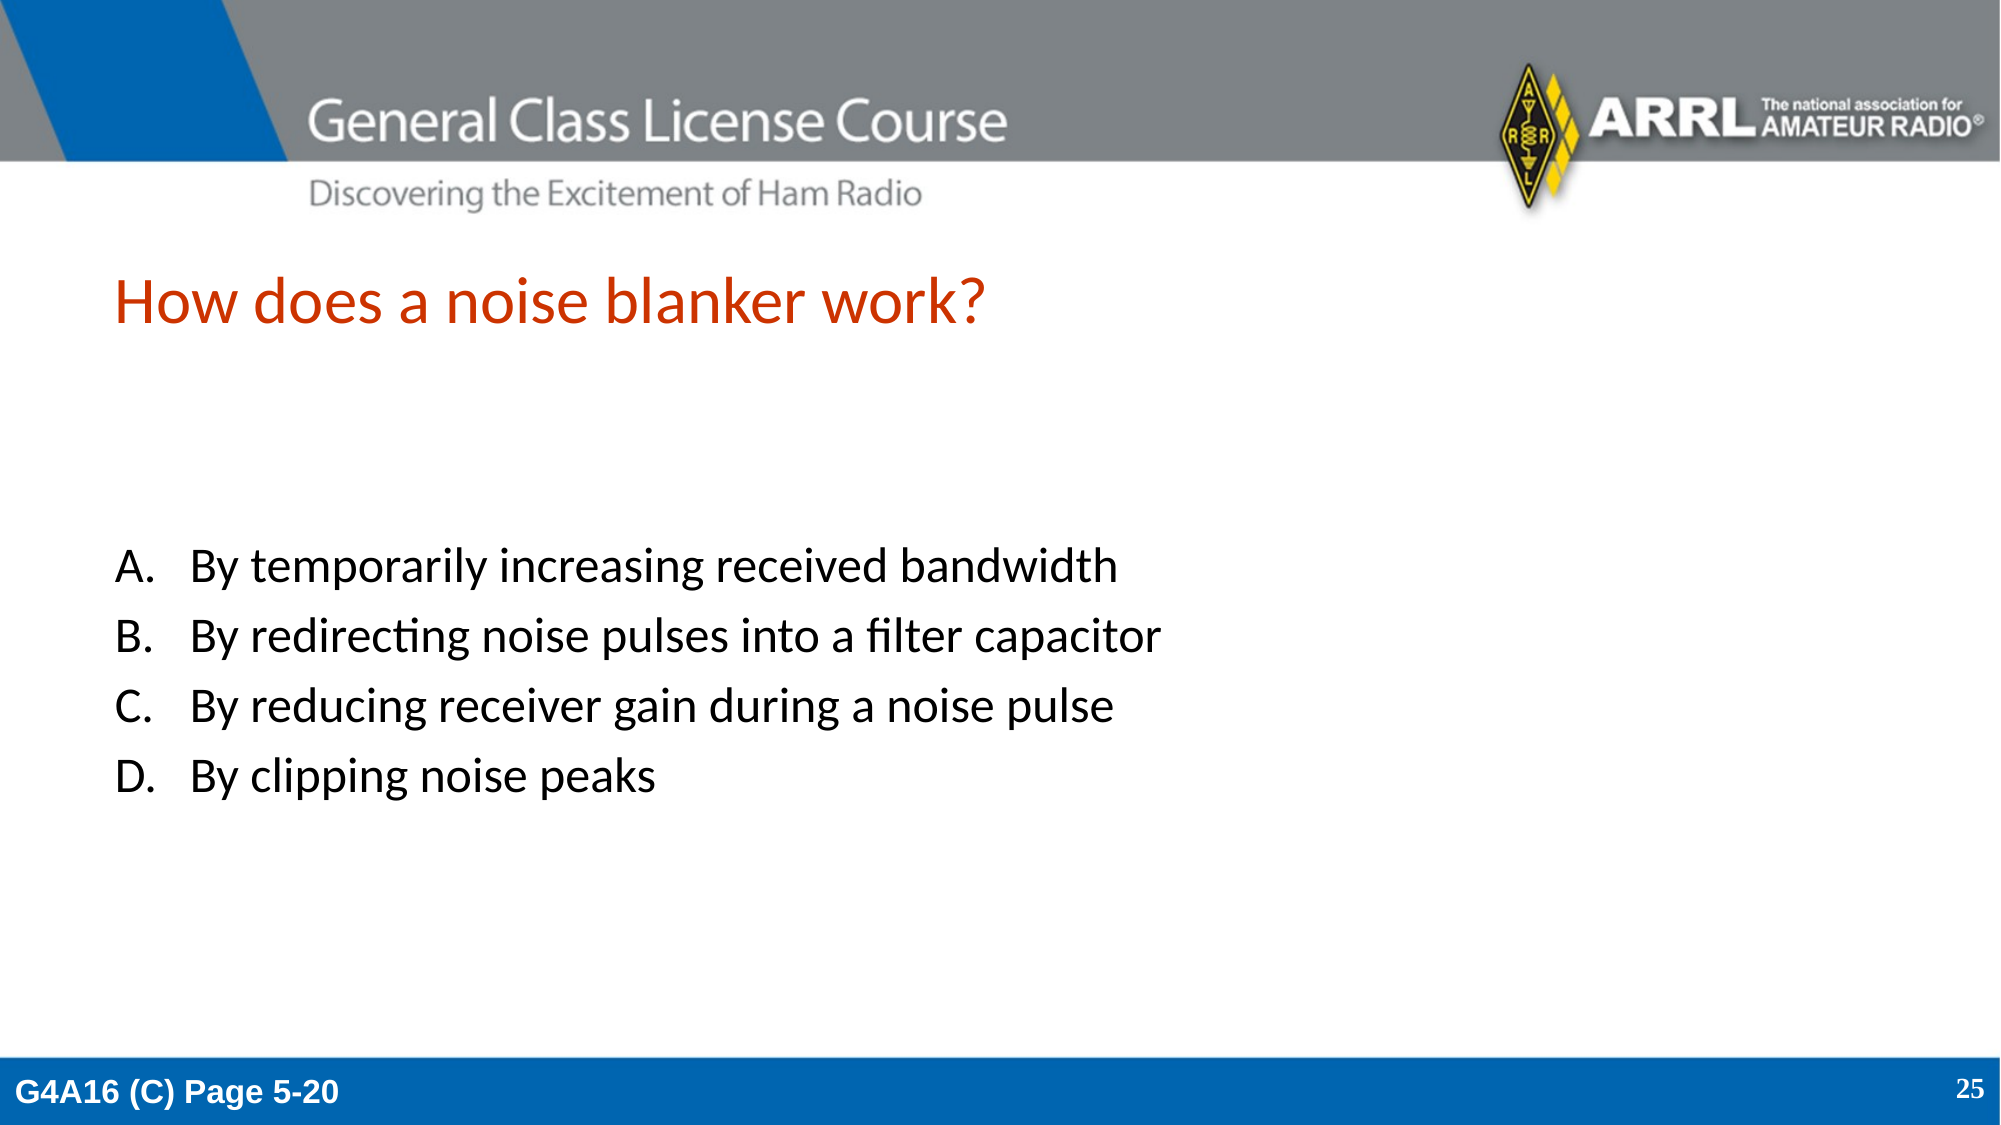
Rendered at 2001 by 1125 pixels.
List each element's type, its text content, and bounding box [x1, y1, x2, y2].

text_box G4A16 (C) Page 5-20 [0, 1062, 1313, 1118]
title How does a noise blanker work? [99, 249, 1900, 468]
picture [0, 0, 2001, 1125]
list By temporarily increasing received bandwidth By redirecting noise pulses into a filter capacitor By reducing receiver gain during a noise pulse By clipping noise peaks [99, 525, 1900, 1005]
text_box 25 [1875, 1062, 2000, 1113]
